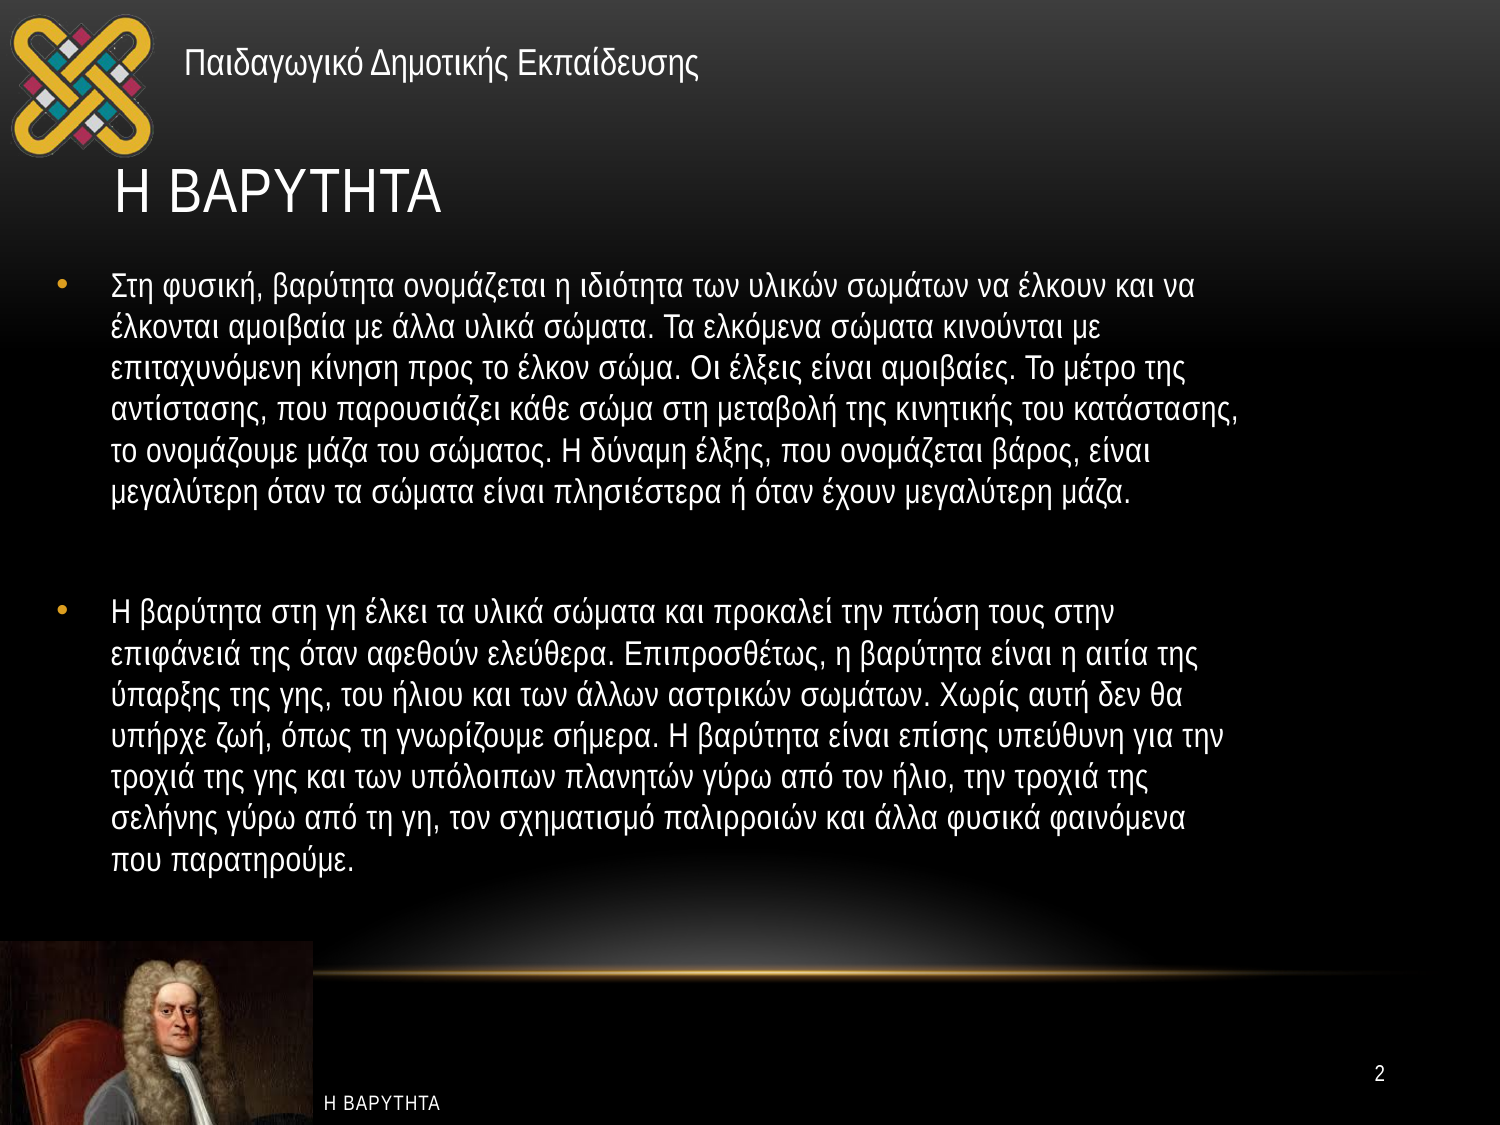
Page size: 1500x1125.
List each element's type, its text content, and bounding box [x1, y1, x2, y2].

list Στη φυσική, βαρύτητα ονομάζεται η ιδιότητα των υλικών σωμάτων να έλκουν και να έλκονται αμοιβαία με άλλα υλικά σώματα. Τα ελκόμενα σώματα κινούνται με επιταχυνόμενη κίνηση προς το έλκον σώμα. Οι έλξεις είναι αμοιβαίες. Το μέτρο της αντίστασης, που παρουσιάζει κάθε σώμα στη μεταβολή της κινητικής του κατάστασης, το ονομάζουμε μάζα του σώματος. Η δύναμη έλξης, που ονομάζεται βάρος, είναι μεγαλύτερη όταν τα σώματα είναι πλησιέστερα ή όταν έχουν μεγαλύτερη μάζα. Η βαρύτητα στη γη έλκει τα υλικά σώματα και προκαλεί την πτώση τους στην επιφάνειά της όταν αφεθούν ελεύθερα. Επιπροσθέτως, η βαρύτητα είναι η αιτία της ύπαρξης της γης, του ήλιου και των άλλων αστρικών σωμάτων. Χωρίς αυτή δεν θα υπήρχε ζωή, όπως τη γνωρίζουμε σήμερα. Η βαρύτητα είναι επίσης υπεύθυνη για την τροχιά της γης και των υπόλοιπων πλανητών γύρω από τον ήλιο, την τροχιά της σελήνης γύρω από τη γη, τον σχηματισμό παλιρροιών και άλλα φυσικά φαινόμενα που παρατηρούμε. [41, 255, 1263, 929]
slide_number 2 [1237, 1042, 1400, 1103]
title Η ΒΑΡΥΤΗΤΑ [99, 45, 1400, 233]
picture [0, 0, 1500, 1125]
footer Η βαρυτητα [318, 1080, 583, 1124]
text_box Παιδαγωγικό Δημοτικής Εκπαίδευσης [172, 30, 1080, 91]
